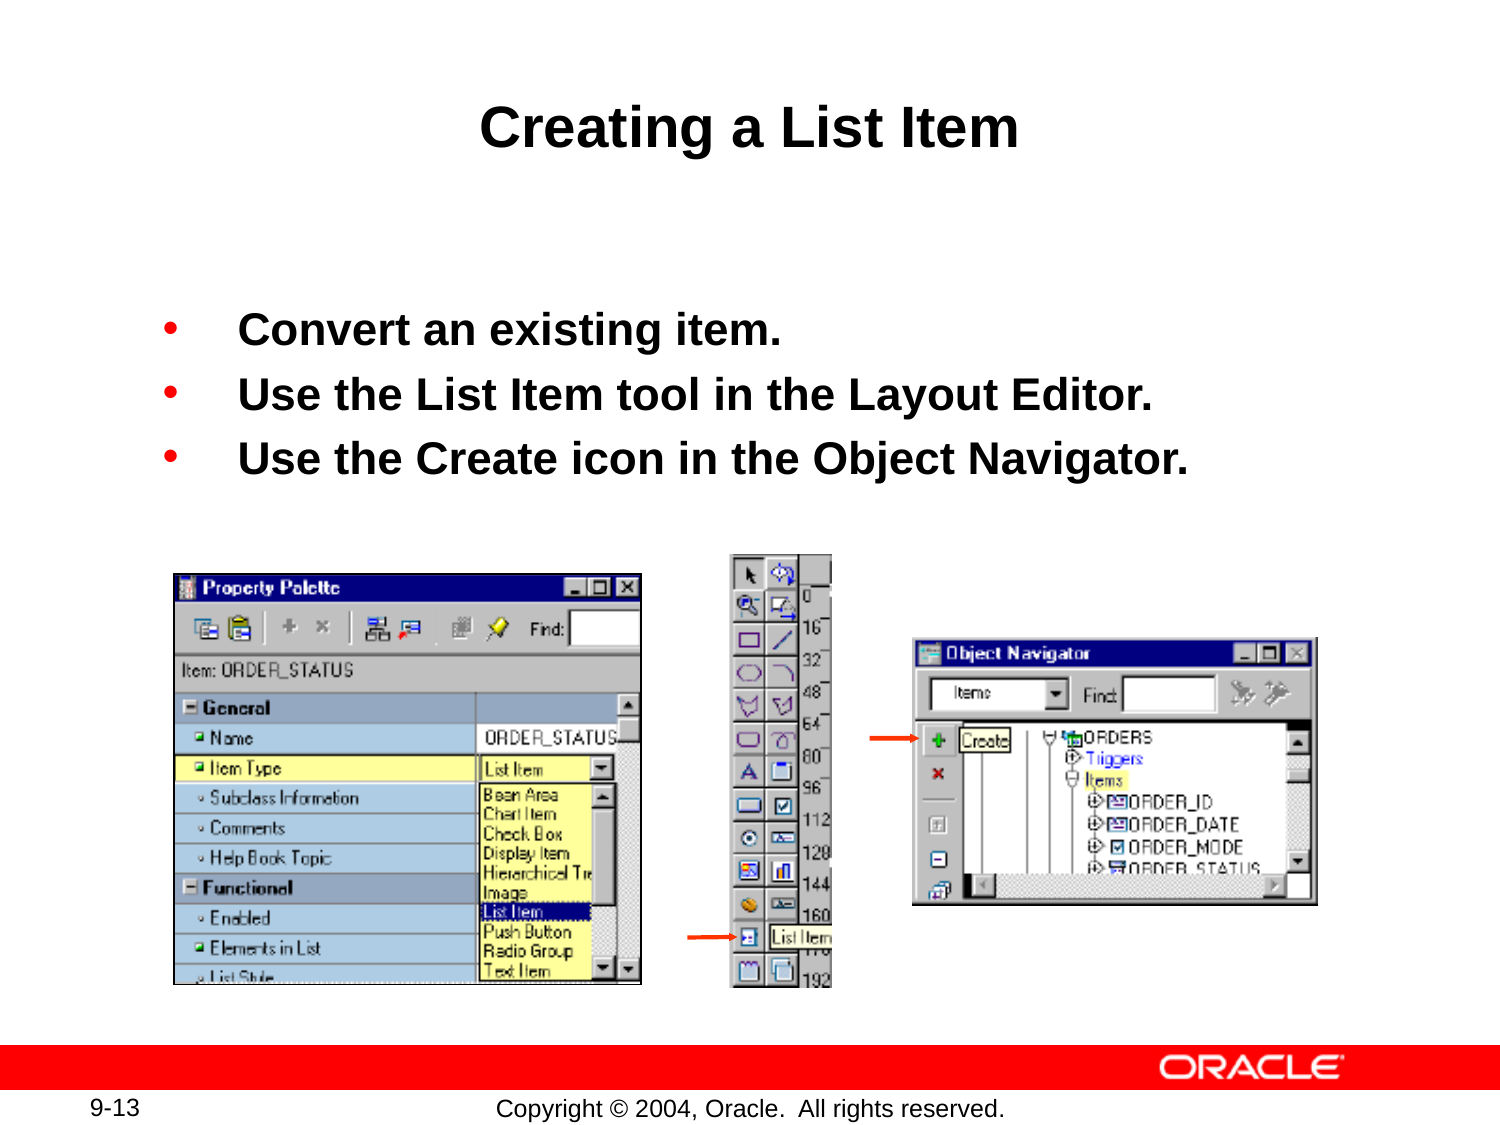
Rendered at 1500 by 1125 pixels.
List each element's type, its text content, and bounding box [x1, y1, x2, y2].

title Creating a List Item [149, 87, 1351, 232]
picture [728, 554, 833, 988]
picture [174, 574, 641, 985]
list Convert an existing item. Use the List Item tool in the Layout Editor. Use the Create icon in the Object Navigator. [141, 297, 1351, 490]
picture [912, 637, 1318, 906]
